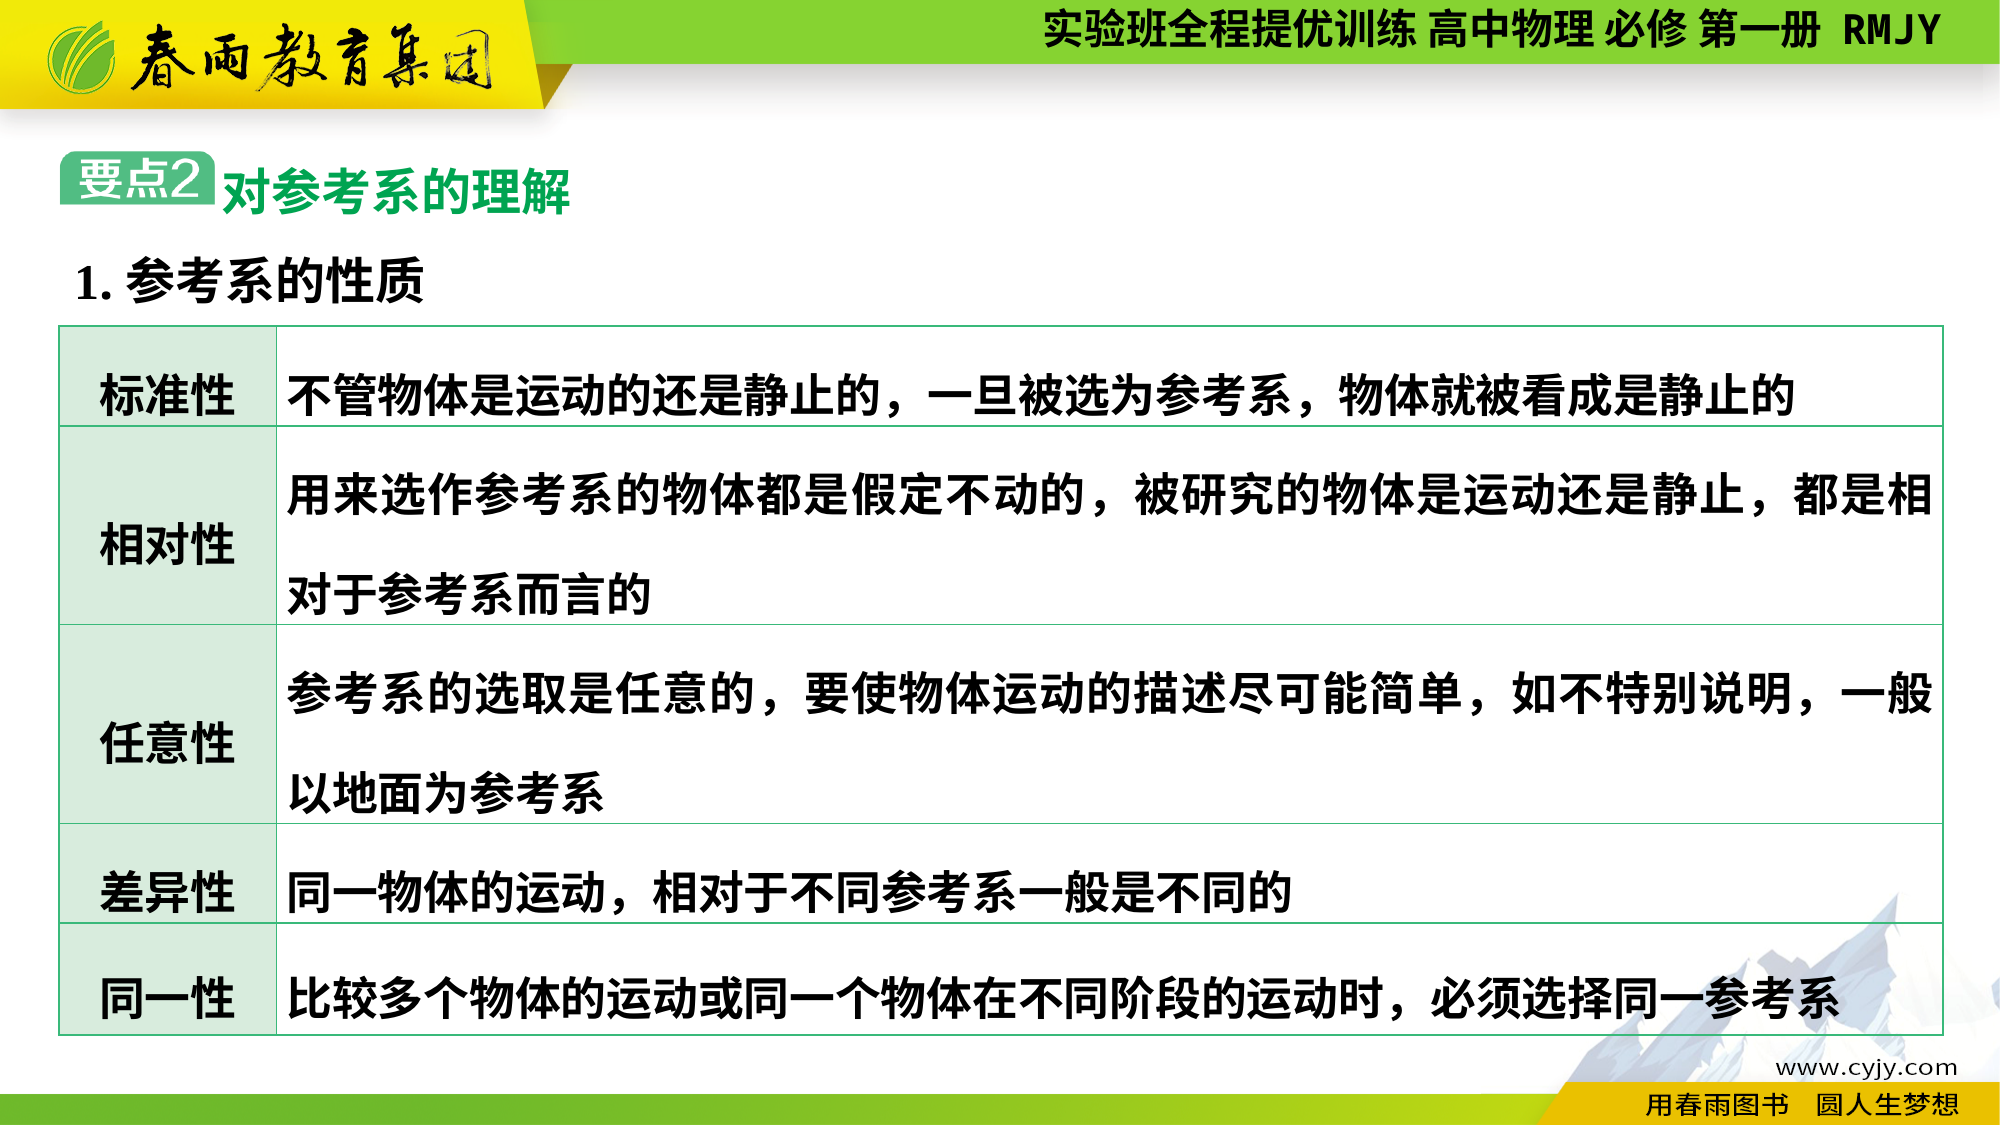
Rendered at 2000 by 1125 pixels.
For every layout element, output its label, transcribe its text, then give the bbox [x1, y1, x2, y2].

picture [0, 0, 2000, 1125]
table_cell 同一物体的运动，相对于不同参考系一般是不同的 [277, 824, 1942, 922]
table_cell 用来选作参考系的物体都是假定不动的，被研究的物体是运动还是静止，都是相对于参考系而言的 [277, 427, 1942, 624]
table_cell 差异性 [60, 824, 276, 922]
table_cell 任意性 [60, 625, 276, 823]
table_header 不管物体是运动的还是静止的，一旦被选为参考系，物体就被看成是静止的 [277, 327, 1942, 425]
table_cell 同一性 [60, 924, 276, 1034]
table_header 标准性 [60, 327, 276, 425]
table_cell 相对性 [60, 427, 276, 624]
table_cell 比较多个物体的运动或同一个物体在不同阶段的运动时，必须选择同一参考系 [277, 924, 1942, 1034]
table_cell 参考系的选取是任意的，要使物体运动的描述尽可能简单，如不特别说明，一般以地面为参考系 [277, 625, 1942, 823]
list 对参考系的理解 1.参考系的性质 [59, 122, 1944, 320]
